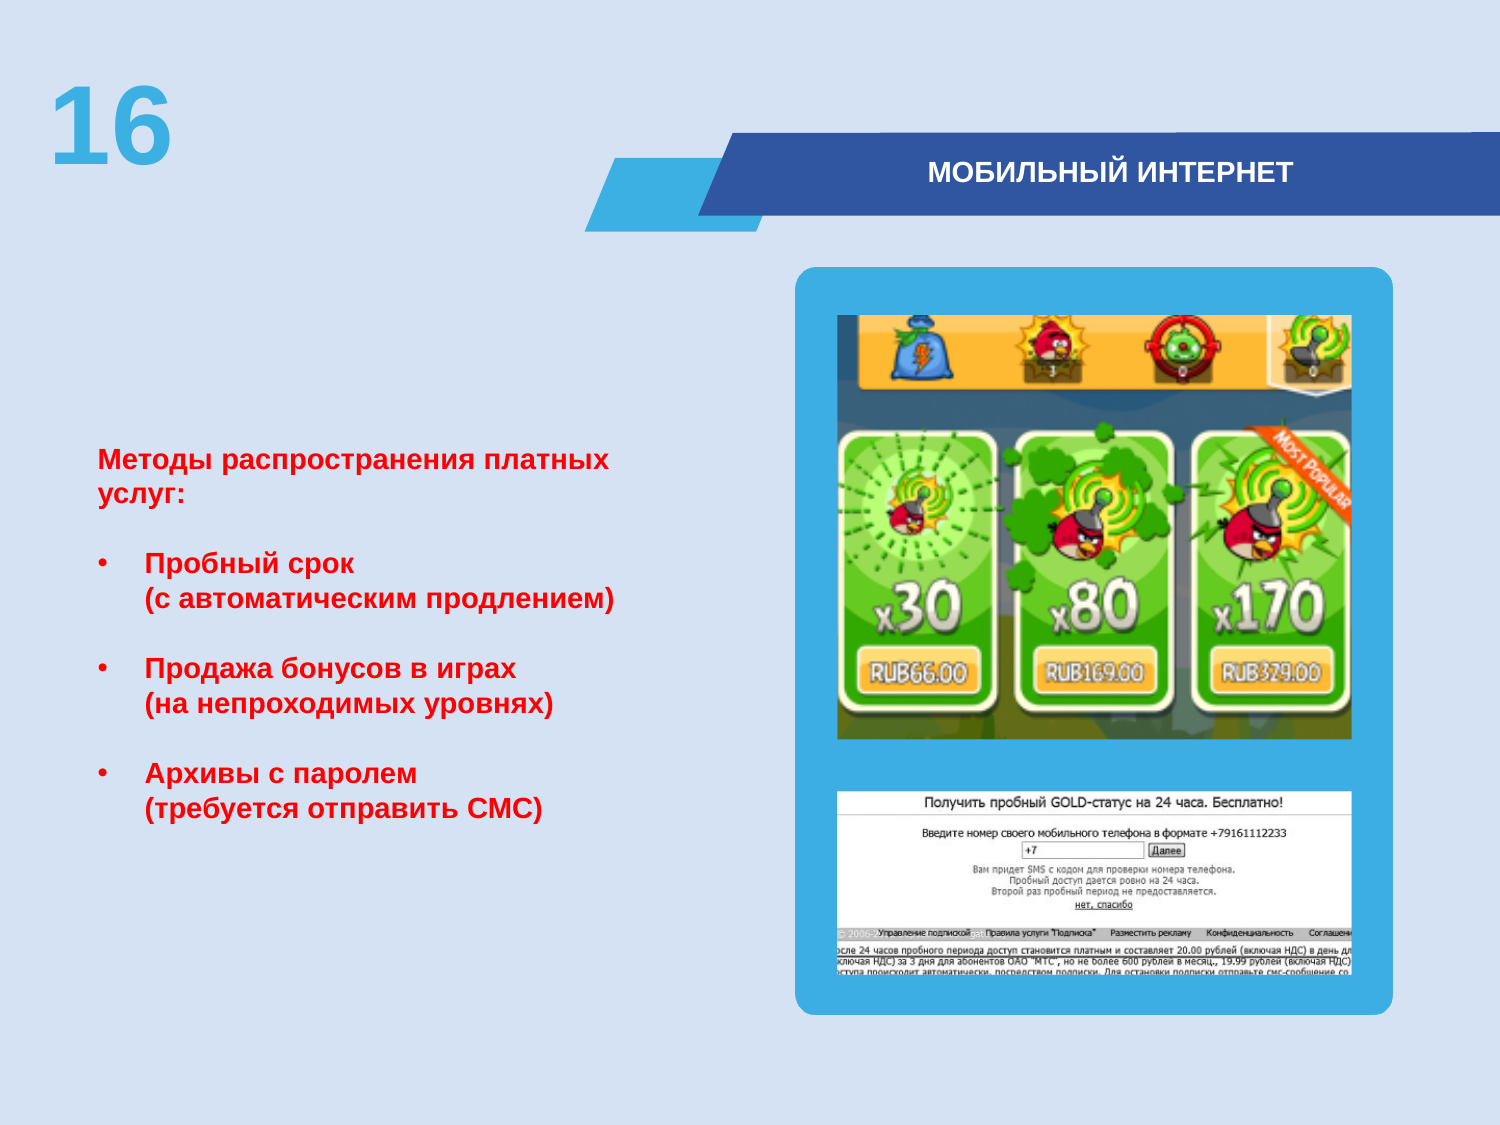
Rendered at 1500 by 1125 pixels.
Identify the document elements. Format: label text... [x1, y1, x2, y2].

text_box Методы распространения платных услуг: Пробный срок (с автоматическим продлением) Продажа бонусов в играх (на непроходимых уровнях) Архивы с паролем (требуется отправить СМС) [82, 432, 698, 832]
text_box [584, 132, 1500, 232]
slide_number 16 [33, 78, 325, 161]
picture [795, 266, 1394, 1015]
